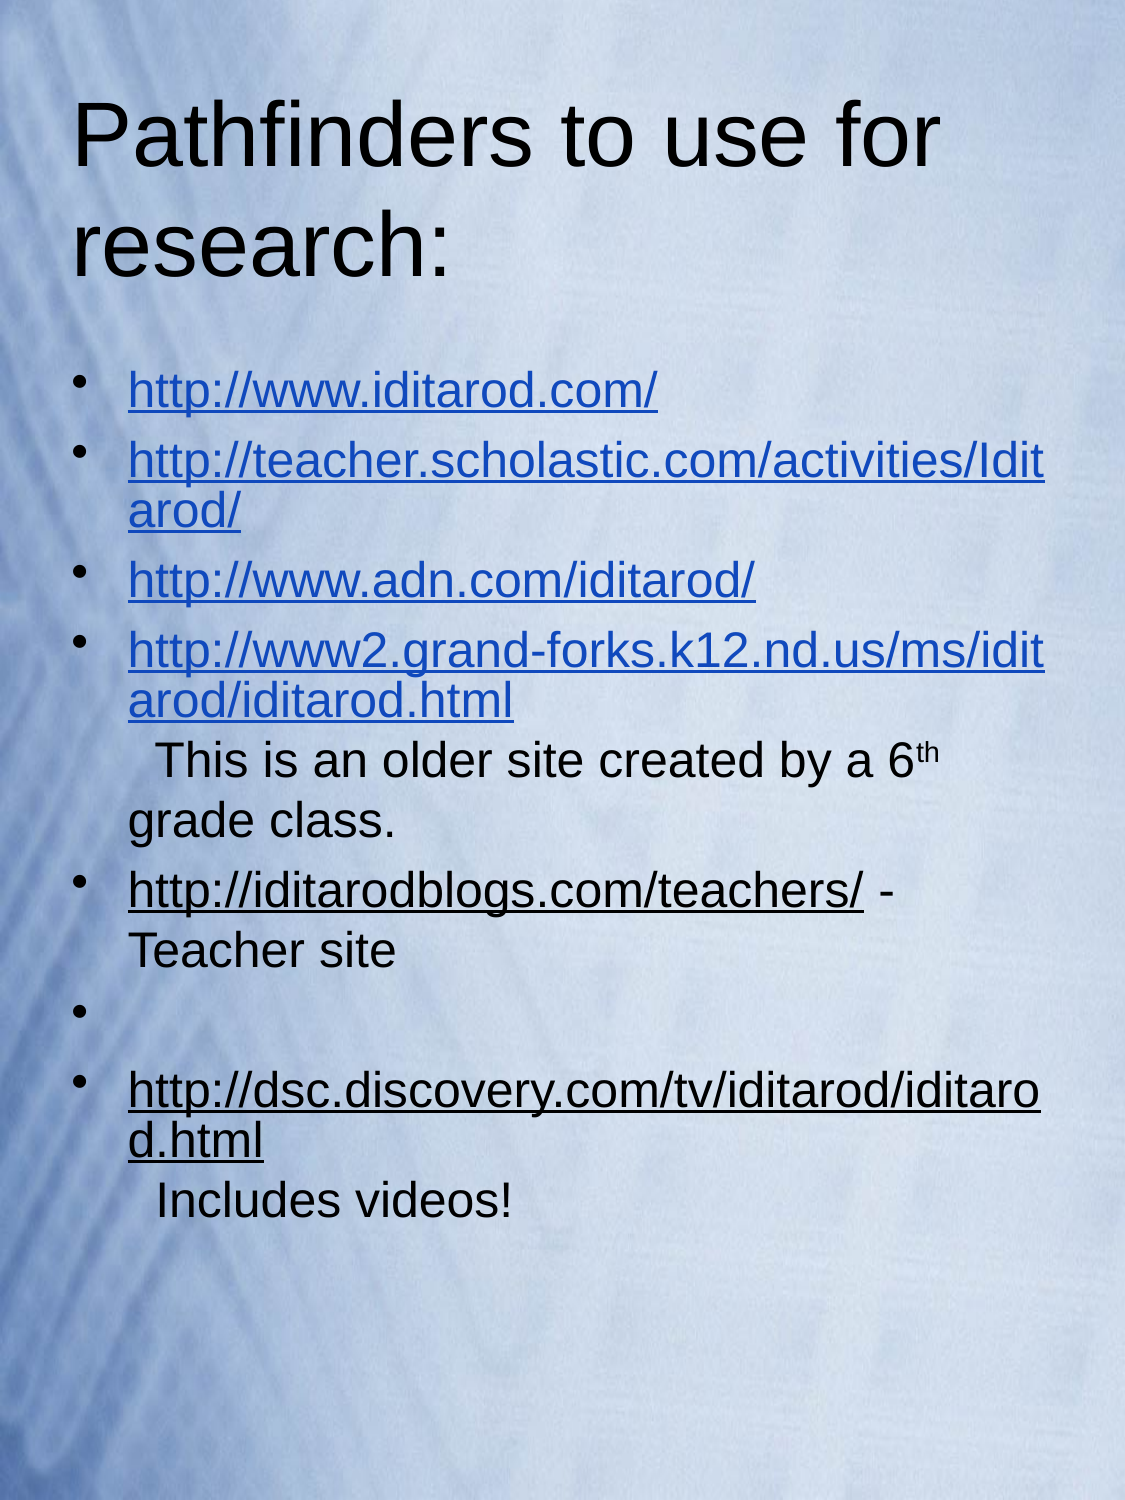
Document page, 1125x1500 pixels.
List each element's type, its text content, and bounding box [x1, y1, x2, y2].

list http://www.iditarod.com/ http://teacher.scholastic.com/activities/Iditarod/ http://www.adn.com/iditarod/ http://www2.grand-forks.k12.nd.us/ms/iditarod/iditarod.html This is an older site created by a 6th grade class. http://iditarodblogs.com/teachers/ - Teacher site http://dsc.discovery.com/tv/iditarod/iditarod.html Includes videos! [56, 349, 1069, 1341]
picture [0, 0, 1125, 1500]
title Pathfinders to use for research: [56, 59, 1069, 311]
